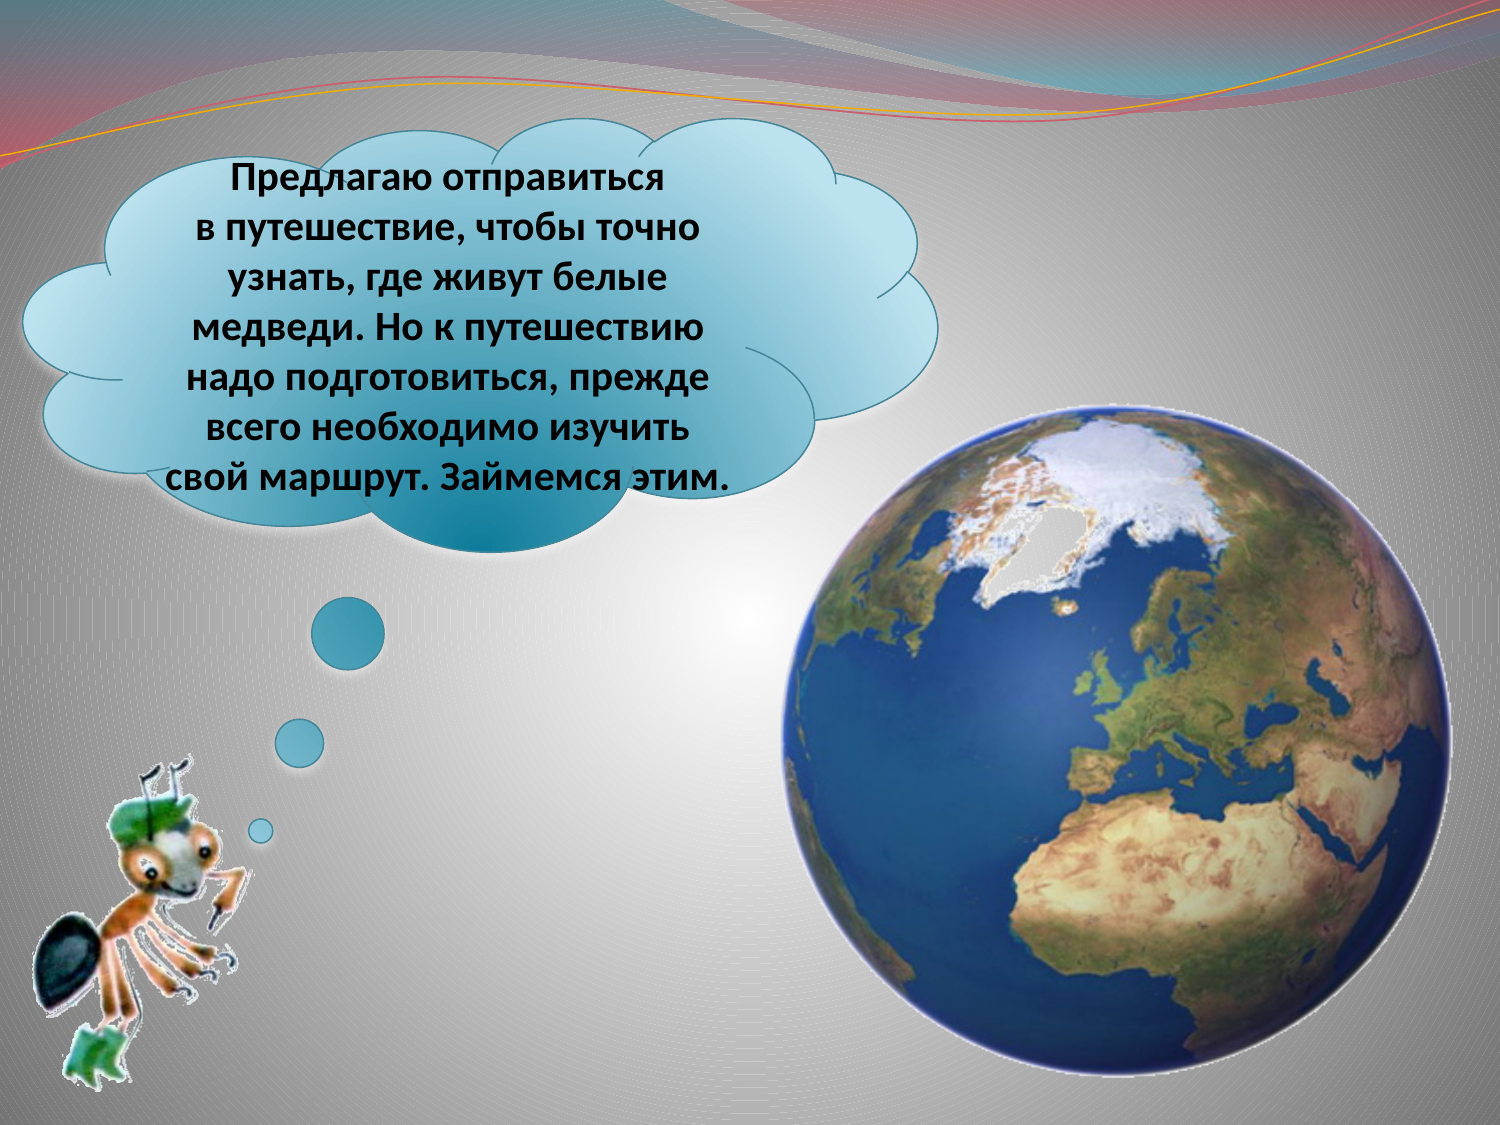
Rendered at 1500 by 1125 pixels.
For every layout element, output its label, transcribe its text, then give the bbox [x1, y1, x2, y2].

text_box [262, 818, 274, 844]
text_box Предлагаю отправиться в путешествие, чтобы точно узнать, где живут белые медведи. Но к путешествию надо подготовиться, прежде всего необходимо изучить свой маршрут. Займемся этим. [310, 596, 385, 671]
picture [23, 749, 255, 1102]
text_box Предлагаю отправиться в путешествие, чтобы точно узнать, где живут белые медведи. Но к путешествию надо подготовиться, прежде всего необходимо изучить свой маршрут. Займемся этим. [21, 117, 939, 554]
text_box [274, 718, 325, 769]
picture [761, 386, 1469, 1094]
